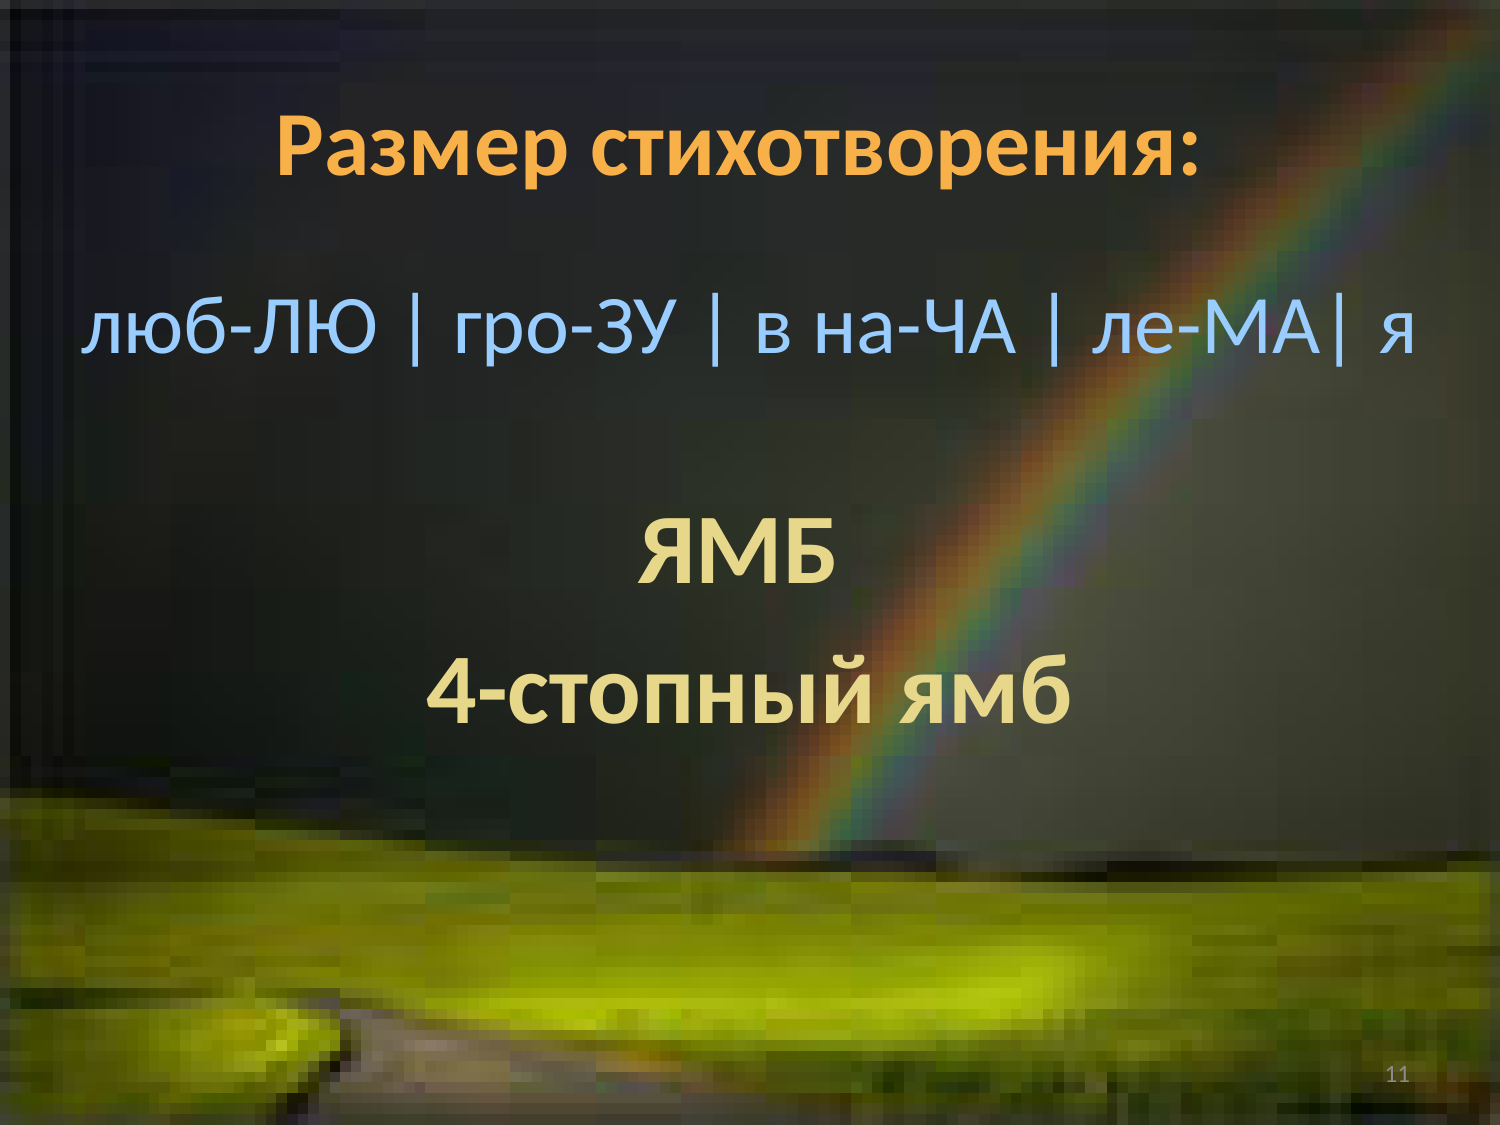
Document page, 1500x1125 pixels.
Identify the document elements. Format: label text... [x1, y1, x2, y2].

list люб-ЛЮ | гро-ЗУ | в на-ЧА | ле-МА| я ЯМБ 4-стопный ямб [46, 262, 1454, 774]
picture [0, 0, 1500, 1125]
title Размер стихотворения: [74, 44, 1426, 233]
slide_number 11 [1074, 1042, 1425, 1103]
